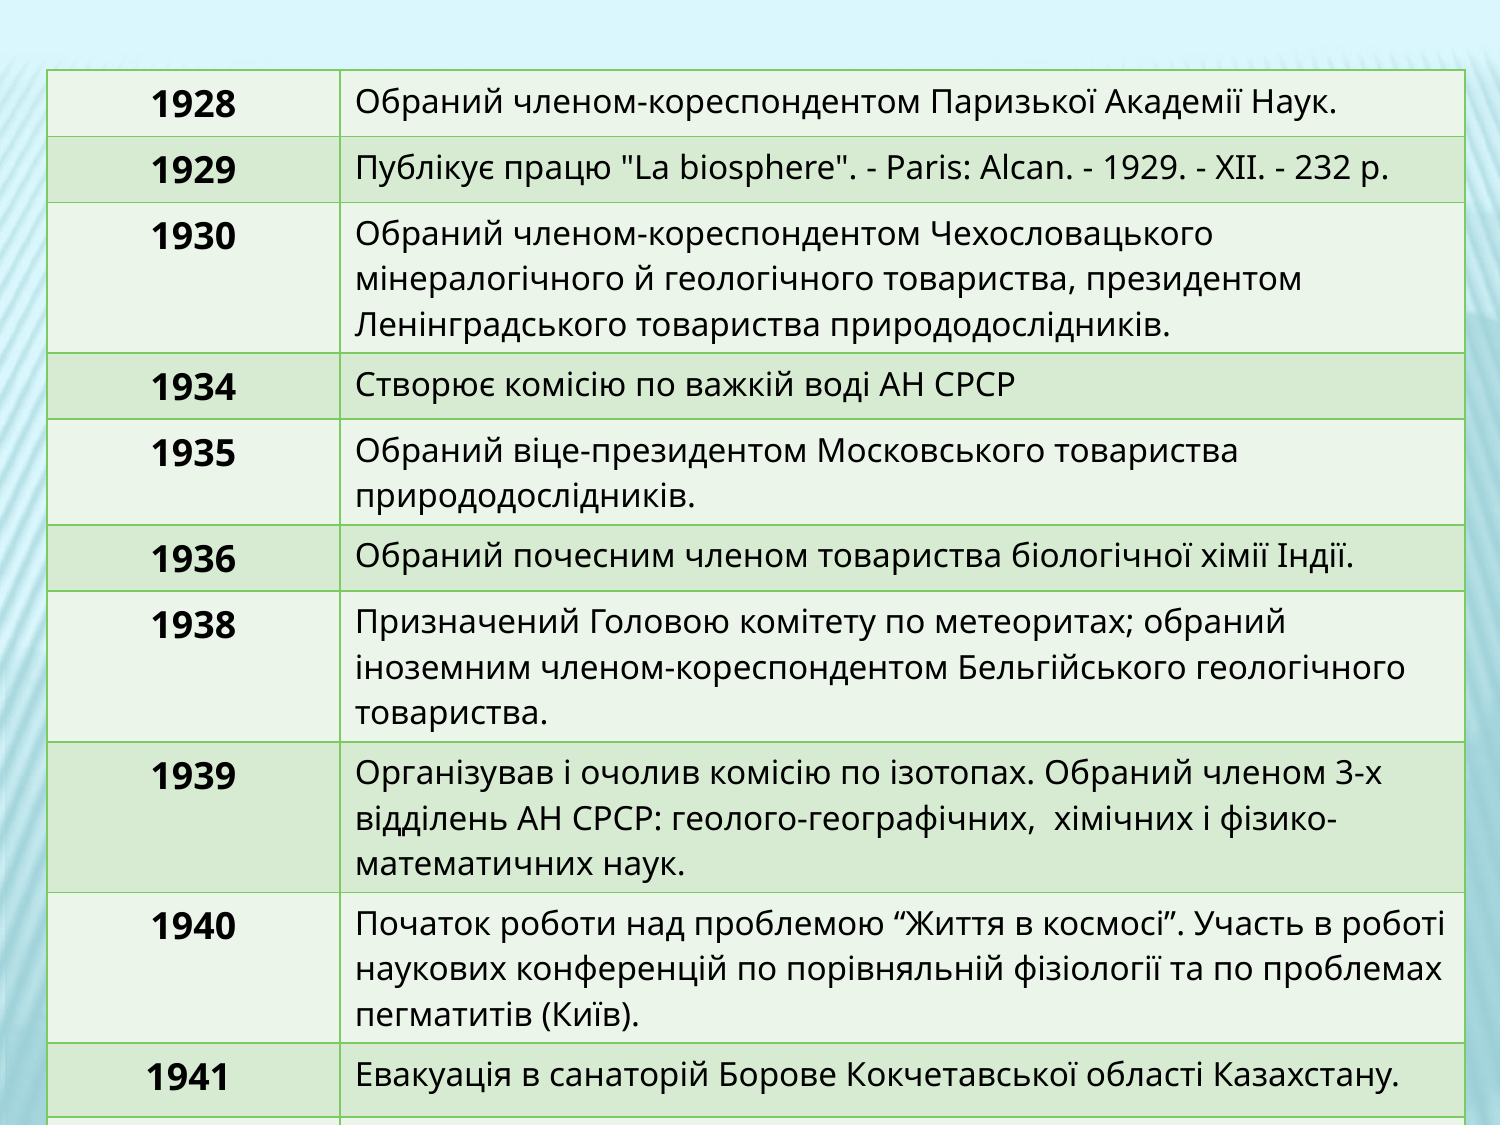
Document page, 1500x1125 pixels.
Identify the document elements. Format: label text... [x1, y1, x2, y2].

table_cell Обраний вiце-президентом Московського товариства природодослiдникiв. [341, 420, 1464, 524]
table_cell Обраний почесним членом товариства бiологiчної хiмiї Iндiї. [341, 526, 1464, 590]
table_header Обраний членом-кореспондентом Паризької Академiї Наук. [341, 71, 1464, 136]
table_cell 1941 [48, 1044, 339, 1116]
table_cell Організував і очолив комісію по ізотопах. Обраний членом 3-х відділень АН СРСР: геолого-географічних, хімічних і фізико-математичних наук. [341, 743, 1464, 892]
table_cell Публiкує працю "La biosphere". - Paris: Alcan. - 1929. - XII. - 232 p. [341, 137, 1464, 202]
table_cell Евакуація в санаторій Борове Кокчетавської області Казахстану. [341, 1044, 1464, 1116]
table_cell Створює комiсiю по важкiй водi АН СРСР [341, 354, 1464, 418]
table_cell 1929 [48, 137, 339, 202]
table_cell Нагороджений Державною (Сталінською) премією СРСР за багаторічну роботу в області науки і техніки. Нагороджений орденом Трудового Червоного Прапору за заслуги в розвитку геохімії і генетичної мінералогії. [341, 1118, 1464, 1125]
table_cell 1938 [48, 592, 339, 741]
table_cell 1935 [48, 420, 339, 524]
table_cell Обраний членом-кореспондентом Чехословацького мiнералогiчного й геологiчного товариства, президентом Ленiнградського товариства природодослiдникiв. [341, 203, 1464, 352]
table_cell 1934 [48, 354, 339, 418]
table_cell 1939 [48, 743, 339, 892]
table_cell Початок роботи над проблемою “Життя в космосі”. Участь в роботі наукових конференцій по порівняльній фізіології та по проблемах пегматитів (Київ). [341, 893, 1464, 1042]
table_cell 1940 [48, 893, 339, 1042]
table_cell 1942 [48, 1118, 339, 1125]
table_header 1928 [48, 71, 339, 136]
table_cell 1930 [48, 203, 339, 352]
table_cell 1936 [48, 526, 339, 590]
table_cell Призначений Головою комiтету по метеоритах; обраний iноземним членом-кореспондентом Бельгiйського геологiчного товариства. [341, 592, 1464, 741]
